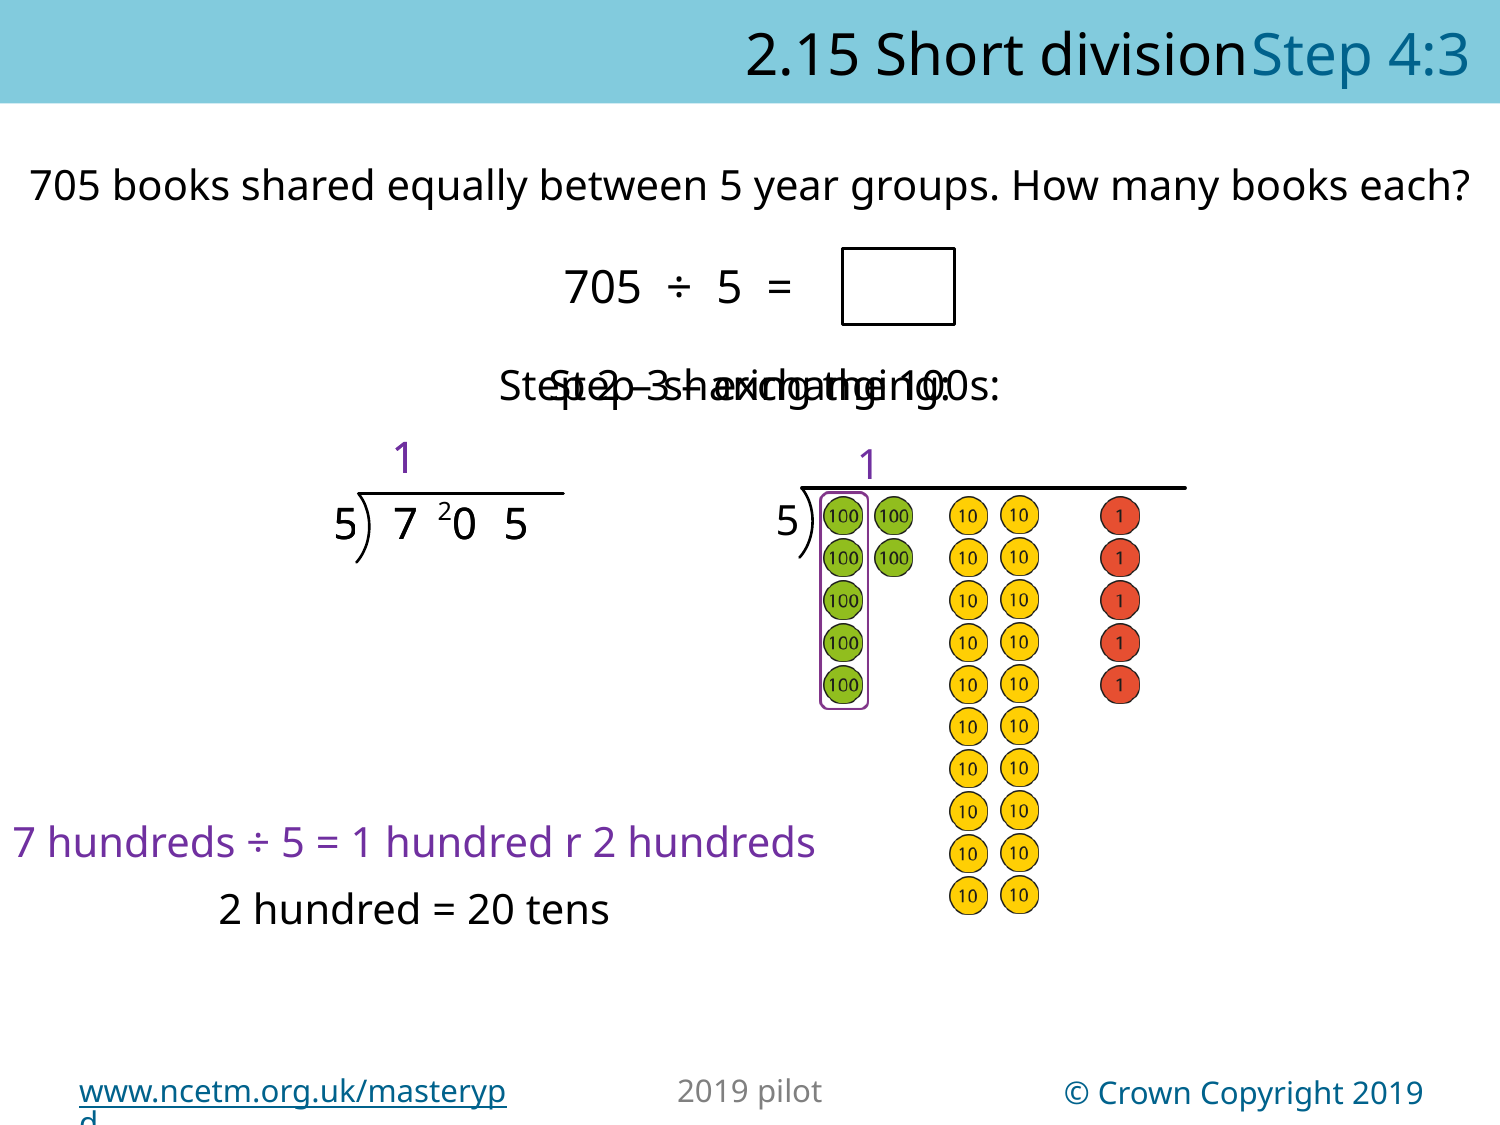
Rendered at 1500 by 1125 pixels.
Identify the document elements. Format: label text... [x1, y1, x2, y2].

list 2.15 Short division Step 4:3 [0, 0, 1500, 104]
text_box Step 3 – exchanging: [533, 351, 967, 417]
text_box 7 hundreds ÷ 5 = 1 hundred r 2 hundreds [0, 808, 832, 874]
text_box [842, 248, 955, 325]
text_box 2 hundred = 20 tens [203, 875, 626, 941]
text_box 705 ÷ 5 = [548, 250, 808, 321]
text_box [739, 475, 1187, 571]
text_box Step 2 – sharing the 100s: [967, 351, 1017, 417]
picture [818, 571, 869, 711]
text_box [948, 579, 1040, 915]
text_box Step 2 – sharing the 100s: [483, 351, 533, 417]
text_box 1 [841, 429, 896, 473]
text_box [327, 430, 568, 483]
text_box 705 books shared equally between 5 year groups. How many books each? [14, 150, 1486, 216]
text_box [1100, 579, 1140, 704]
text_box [297, 481, 565, 575]
